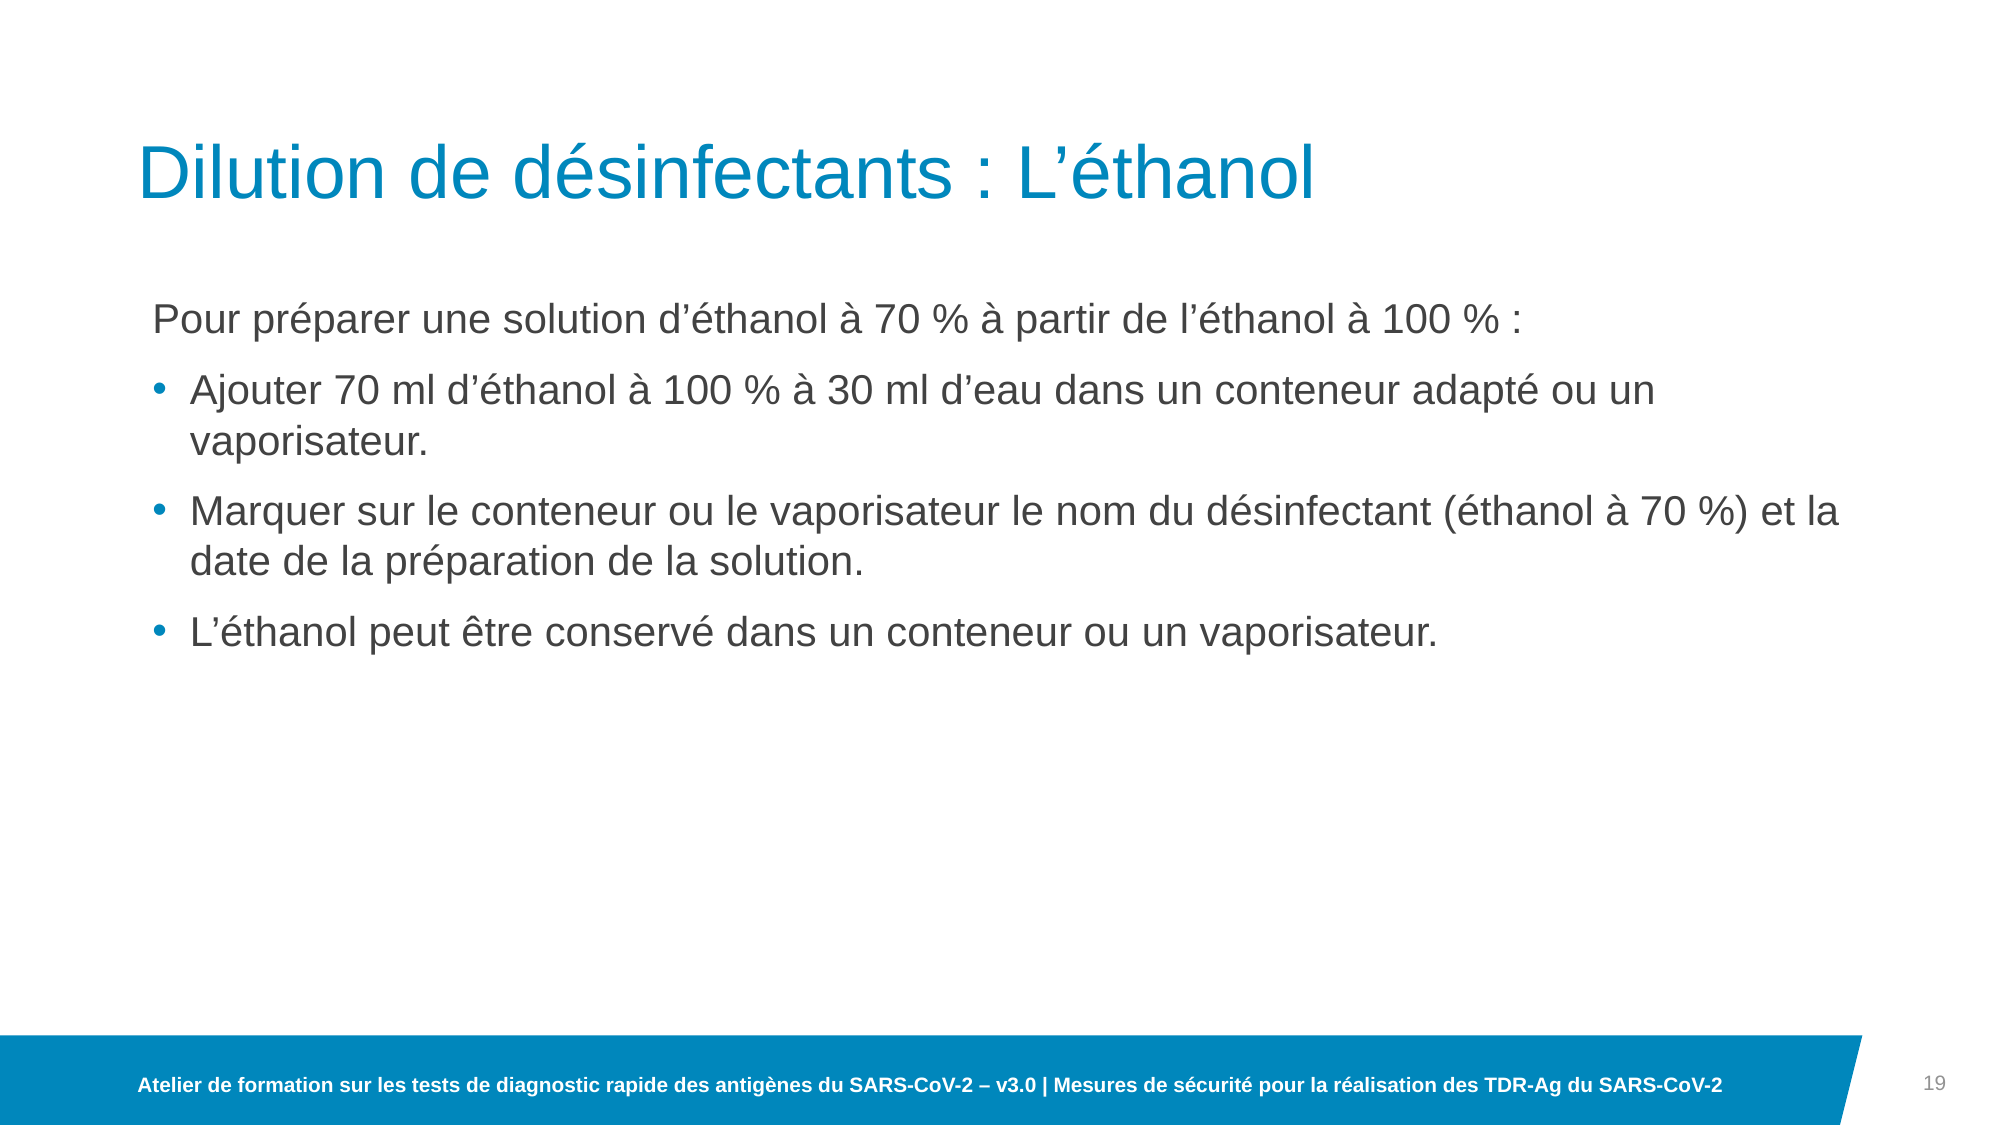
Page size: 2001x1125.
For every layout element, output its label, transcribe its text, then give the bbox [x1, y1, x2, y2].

slide_number 19 [1862, 1035, 1947, 1125]
list Pour préparer une solution d’éthanol à 70 % à partir de l’éthanol à 100 % : Ajouter 70 ml d’éthanol à 100 % à 30 ml d’eau dans un conteneur adapté ou un vaporisateur. Marquer sur le conteneur ou le vaporisateur le nom du désinfectant (éthanol à 70 %) et la date de la préparation de la solution. L’éthanol peut être conservé dans un conteneur ou un vaporisateur. [137, 284, 1863, 1014]
footer Atelier de formation sur les tests de diagnostic rapide des antigènes du SARS-CoV-2 – v3.0 | Mesures de sécurité pour la réalisation des TDR-Ag du SARS-CoV-2 [137, 1042, 1762, 1125]
title Dilution de désinfectants : L’éthanol [137, 59, 1863, 215]
